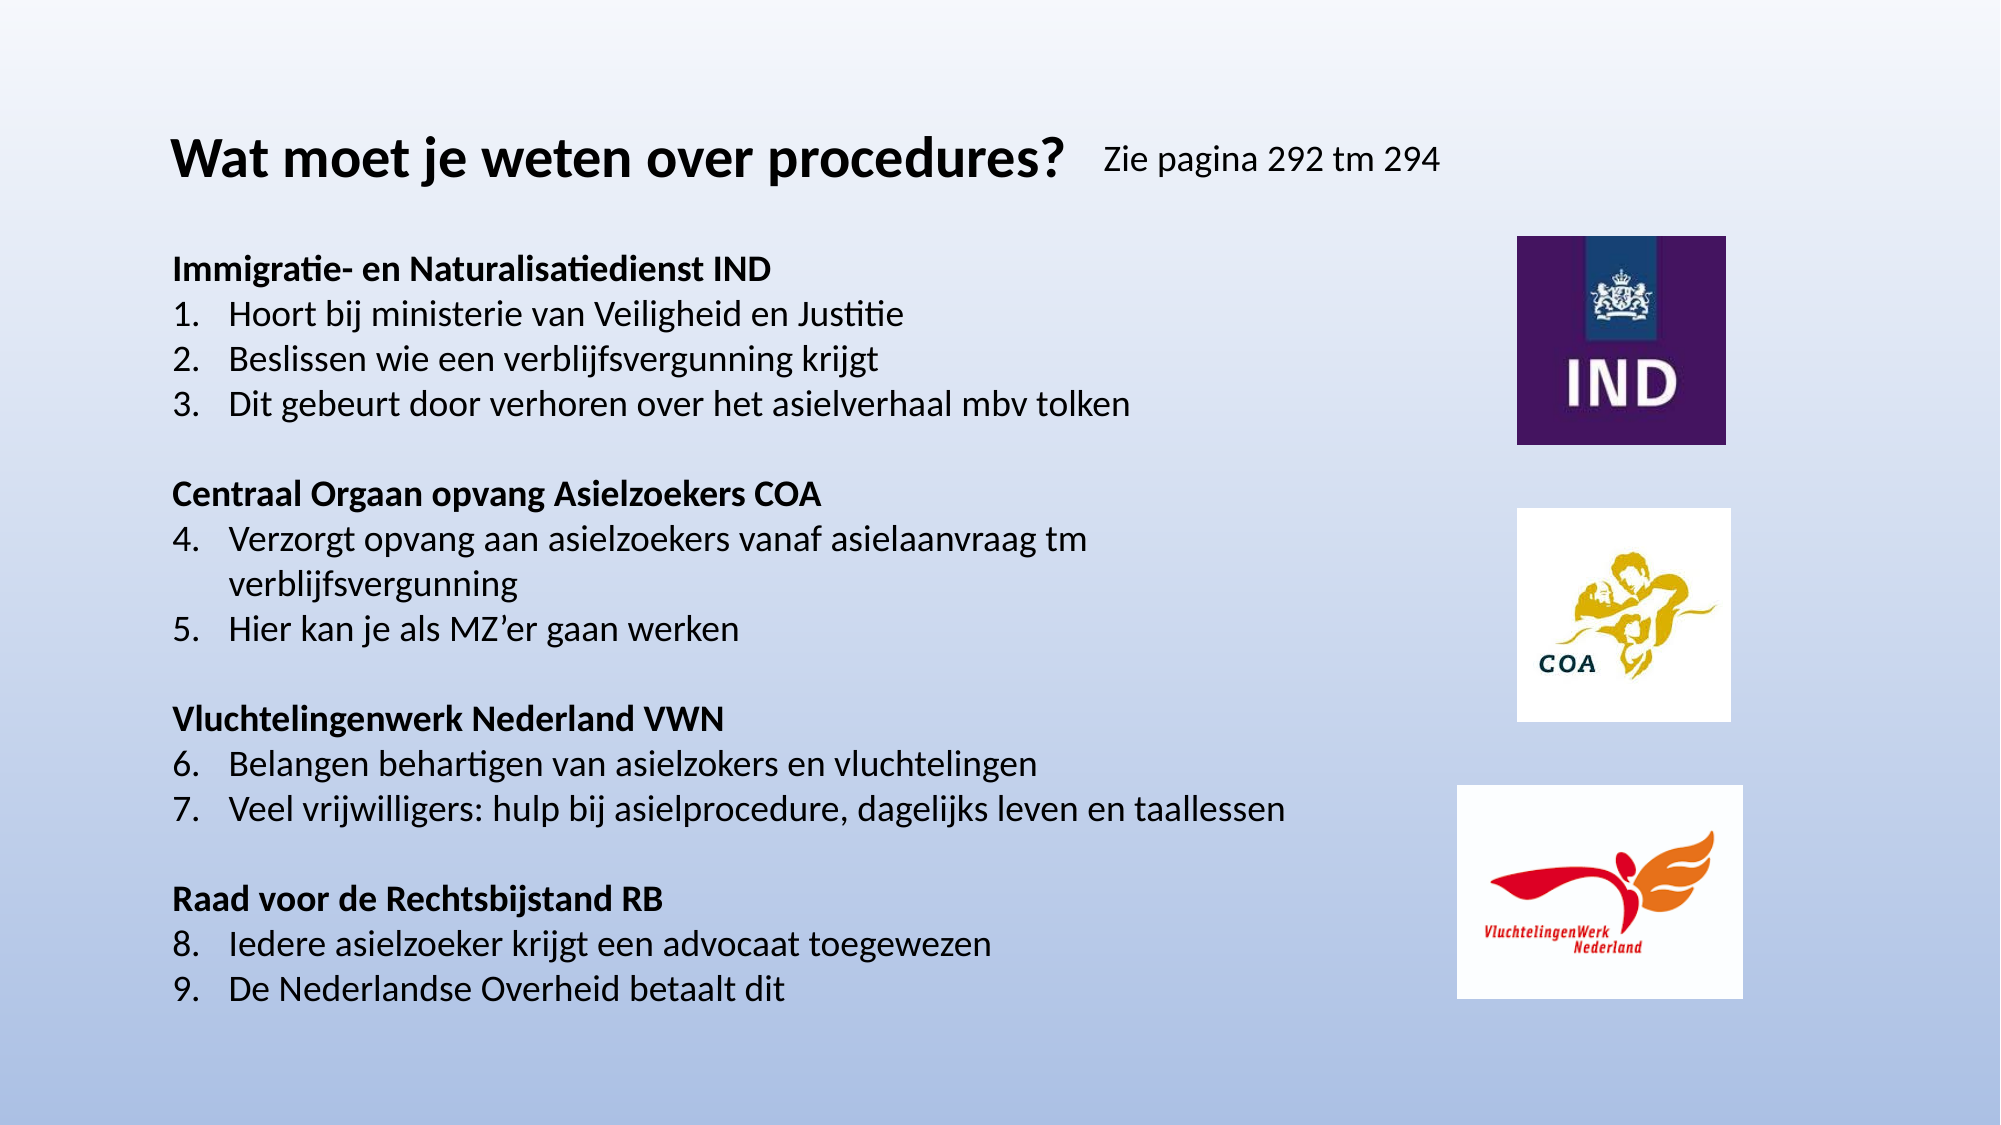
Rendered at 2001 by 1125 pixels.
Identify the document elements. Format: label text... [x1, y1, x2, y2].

text_box Wat moet je weten over procedures? [155, 111, 1082, 197]
picture [1517, 236, 1726, 445]
text_box Zie pagina 292 tm 294 [1088, 126, 1456, 186]
picture [1517, 508, 1731, 722]
text_box Immigratie- en Naturalisatiedienst IND Hoort bij ministerie van Veiligheid en Justitie Beslissen wie een verblijfsvergunning krijgt Dit gebeurt door verhoren over het asielverhaal mbv tolken Centraal Orgaan opvang Asielzoekers COA Verzorgt opvang aan asielzoekers vanaf asielaanvraag tm verblijfsvergunning Hier kan je als MZ’er gaan werken Vluchtelingenwerk Nederland VWN Belangen behartigen van asielzokers en vluchtelingen Veel vrijwilligers: hulp bij asielprocedure, dagelijks leven en taallessen Raad voor de Rechtsbijstand RB Iedere asielzoeker krijgt een advocaat toegewezen De Nederlandse Overheid betaalt dit [157, 236, 1375, 1125]
picture [1457, 785, 1743, 999]
